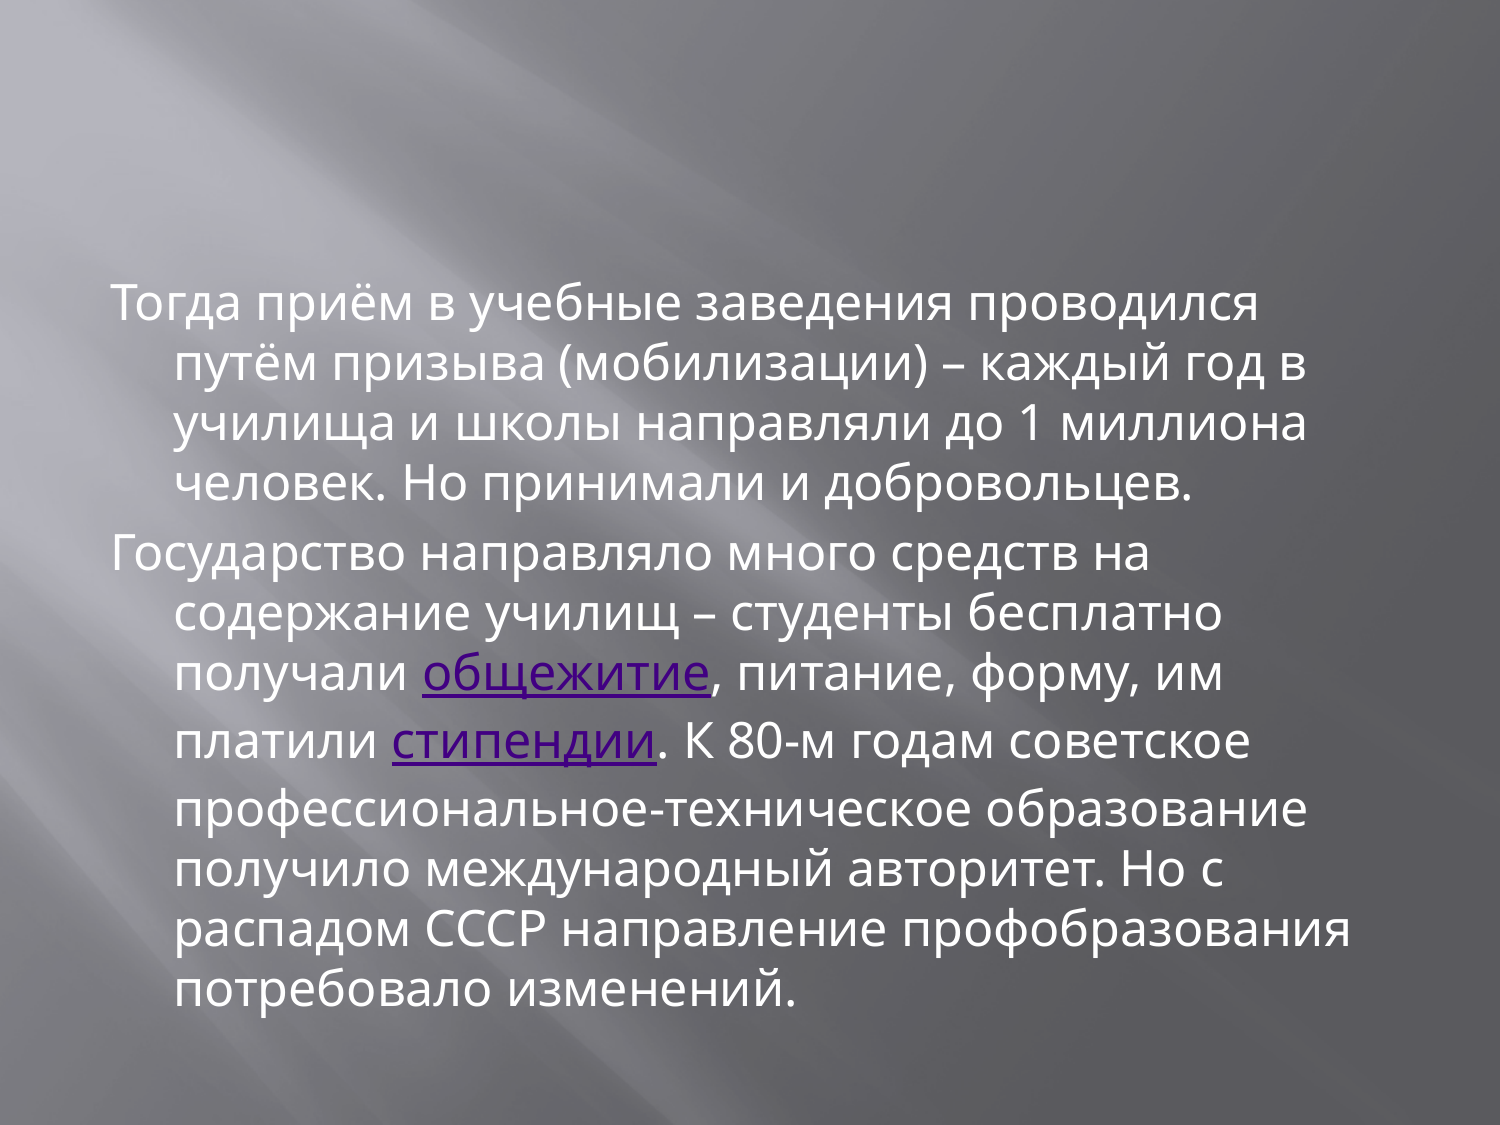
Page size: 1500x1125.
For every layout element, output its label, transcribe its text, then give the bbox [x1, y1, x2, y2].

list Тогда приём в учебные заведения проводился путём призыва (мобилизации) – каждый год в училища и школы направляли до 1 миллиона человек. Но принимали и добровольцев. Государство направляло много средств на содержание училищ – студенты бесплатно получали общежитие, питание, форму, им платили стипендии. К 80-м годам советское профессиональное-техническое образование получило международный авторитет. Но с распадом СССР направление профобразования потребовало изменений. [75, 262, 1425, 1035]
